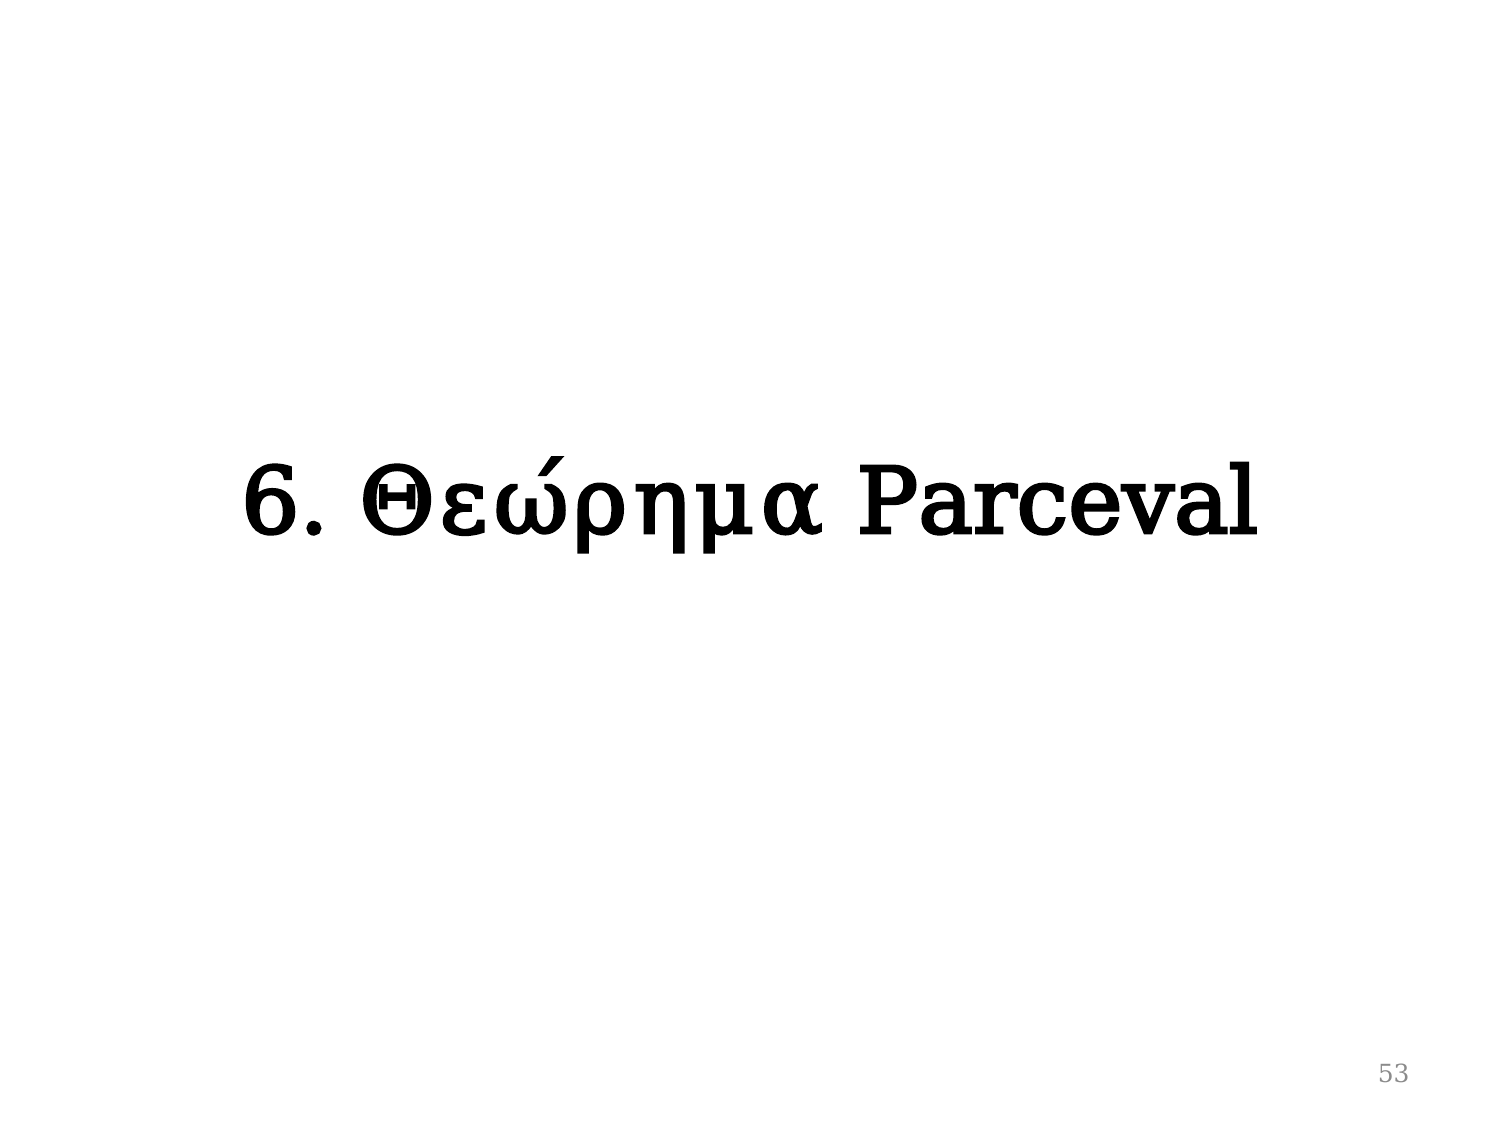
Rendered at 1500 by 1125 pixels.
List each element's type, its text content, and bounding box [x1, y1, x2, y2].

title 6. Θεώρημα Parceval [75, 375, 1425, 563]
slide_number 53 [1074, 1042, 1425, 1103]
